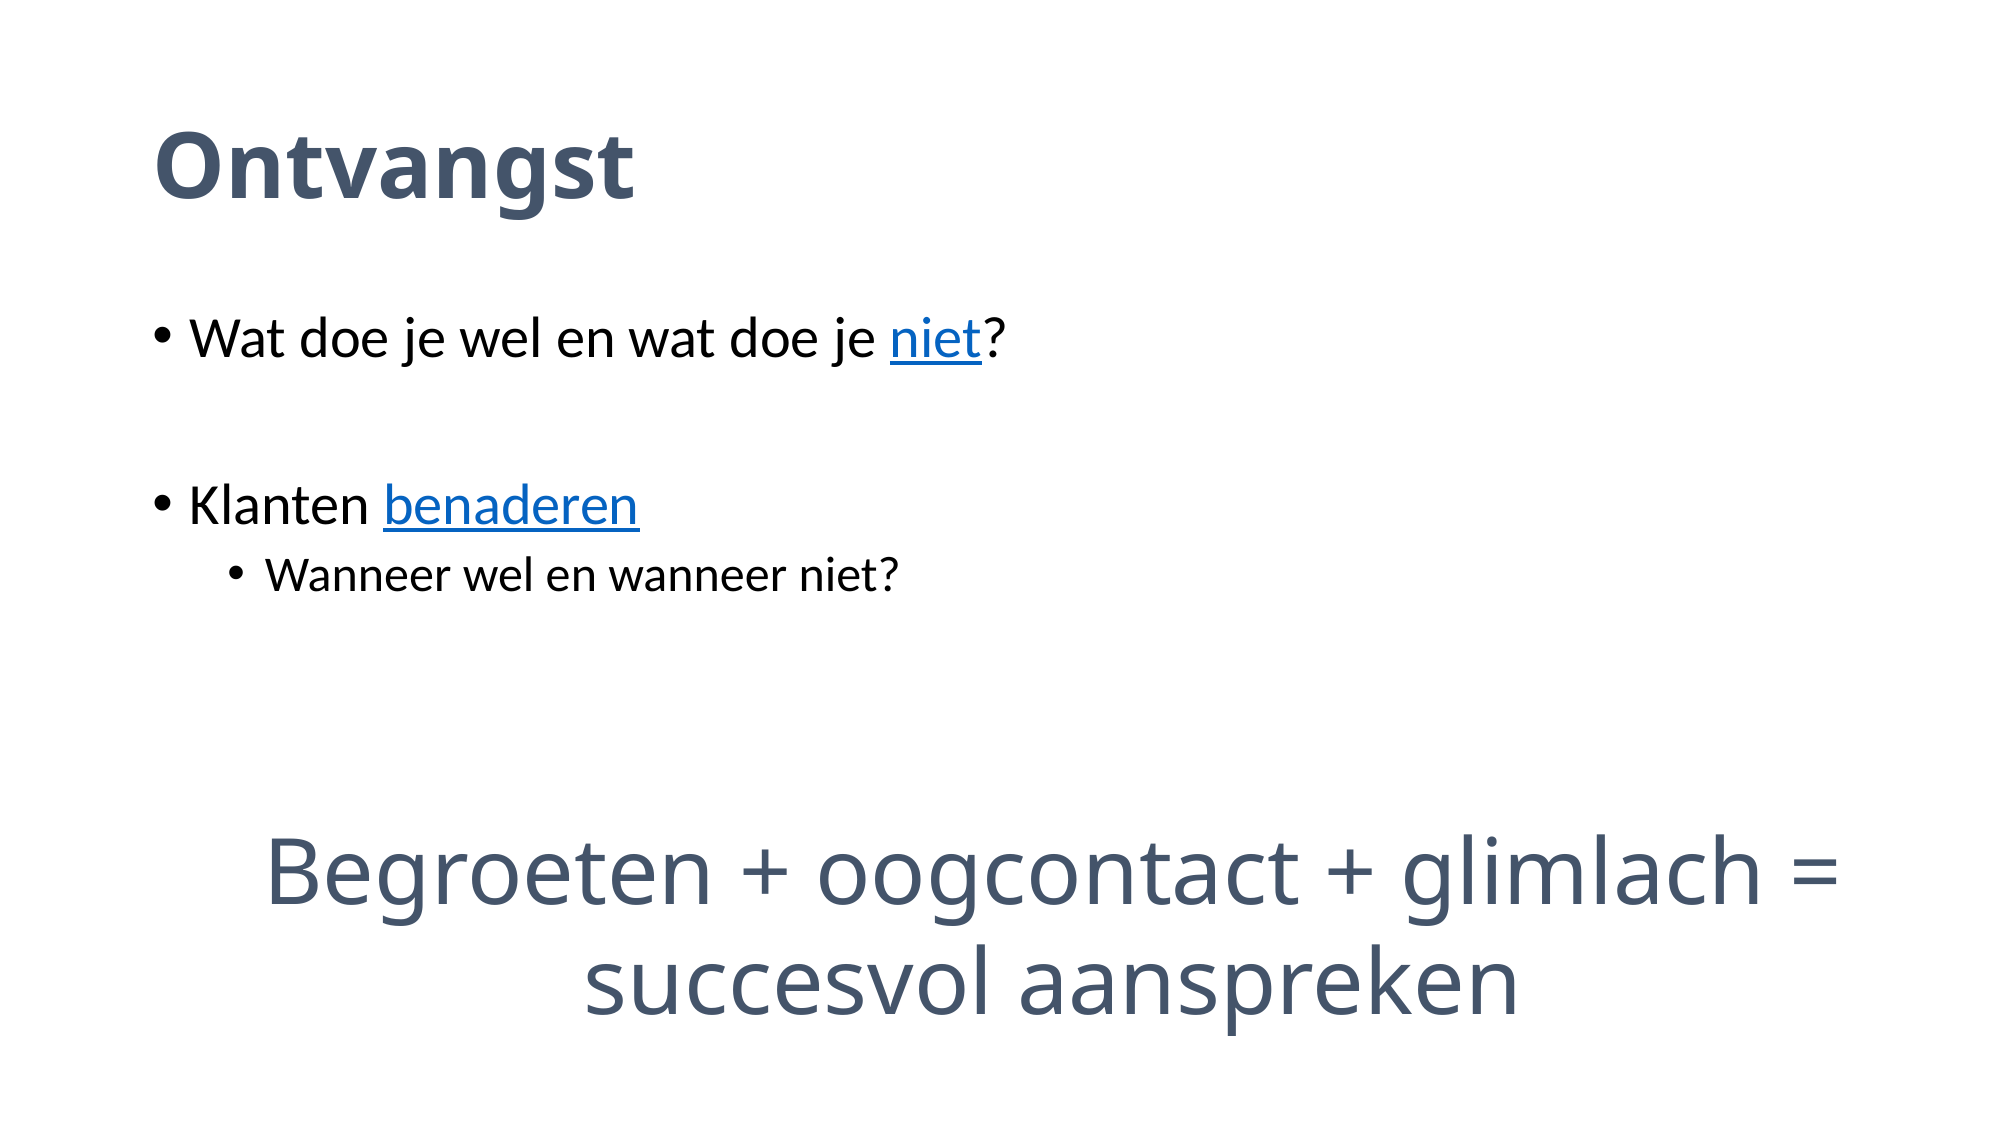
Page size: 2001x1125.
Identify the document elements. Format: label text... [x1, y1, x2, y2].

title Ontvangst [137, 59, 1863, 278]
text_box Begroeten + oogcontact + glimlach = succesvol aanspreken [158, 805, 1949, 1041]
list Wat doe je wel en wat doe je niet? Klanten benaderen Wanneer wel en wanneer niet? [137, 299, 1863, 1014]
